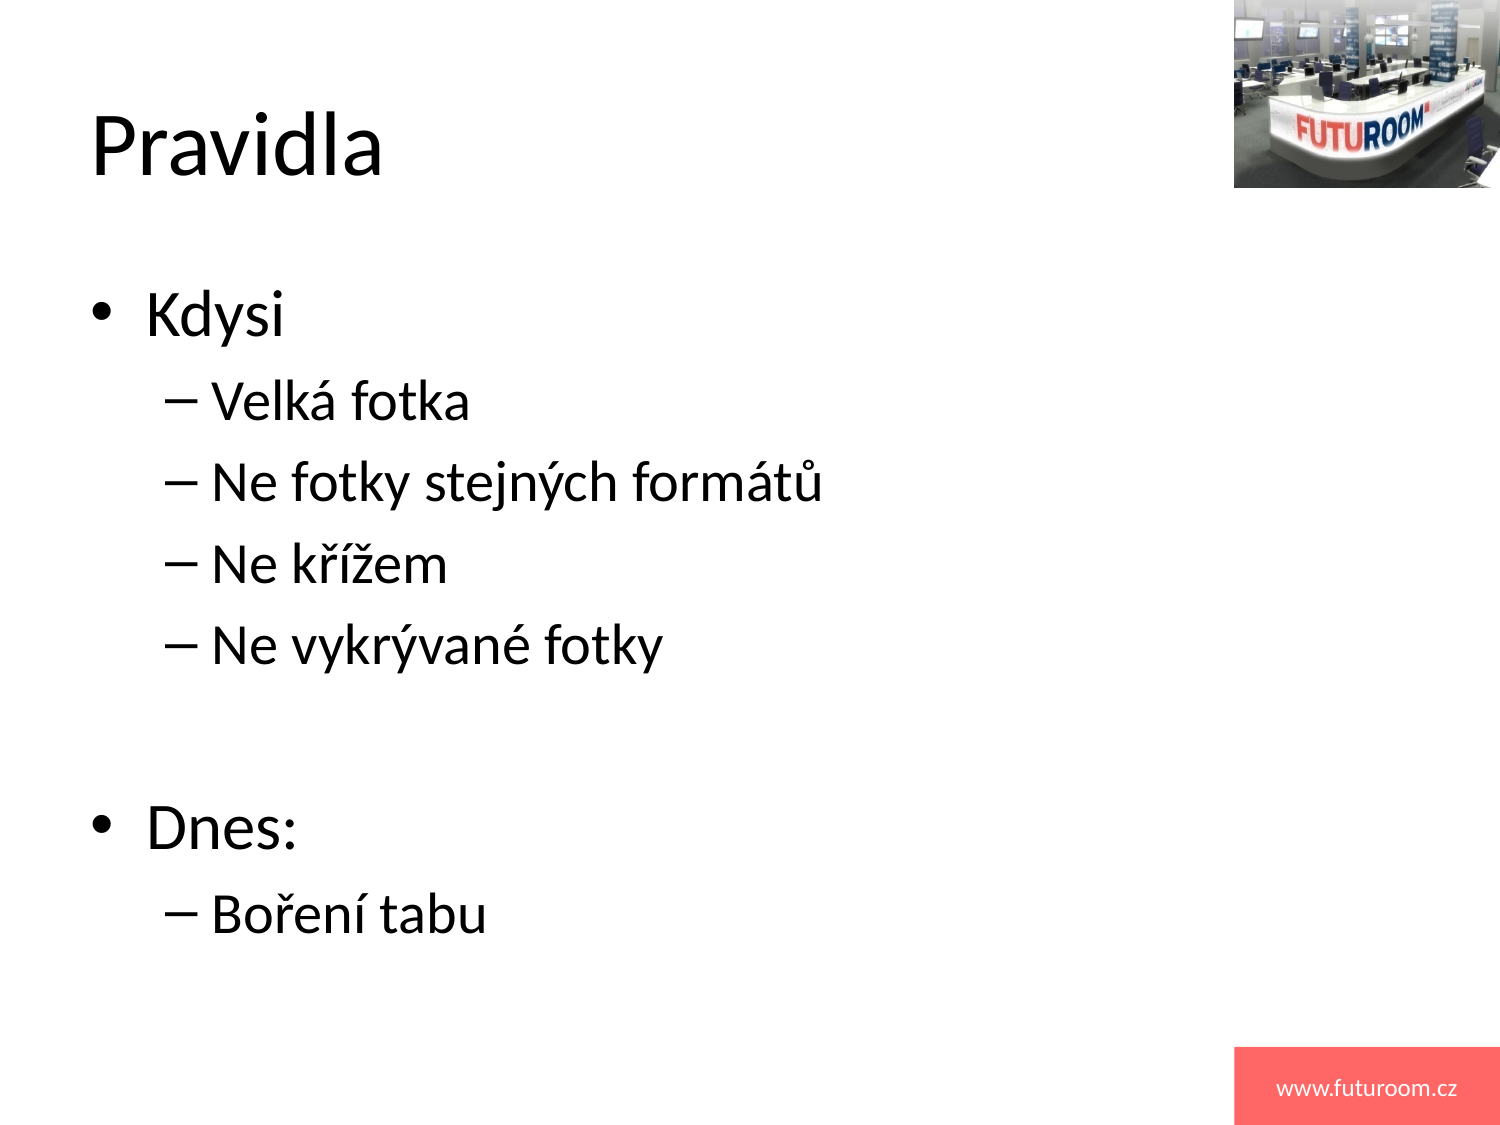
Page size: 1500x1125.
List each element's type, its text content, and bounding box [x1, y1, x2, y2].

title Pravidla [75, 45, 1425, 233]
list Kdysi Velká fotka Ne fotky stejných formátů Ne křížem Ne vykrývané fotky Dnes: Boření tabu [75, 262, 1425, 1005]
picture [1234, 0, 1500, 188]
text_box www.futuroom.cz [1232, 1045, 1500, 1125]
